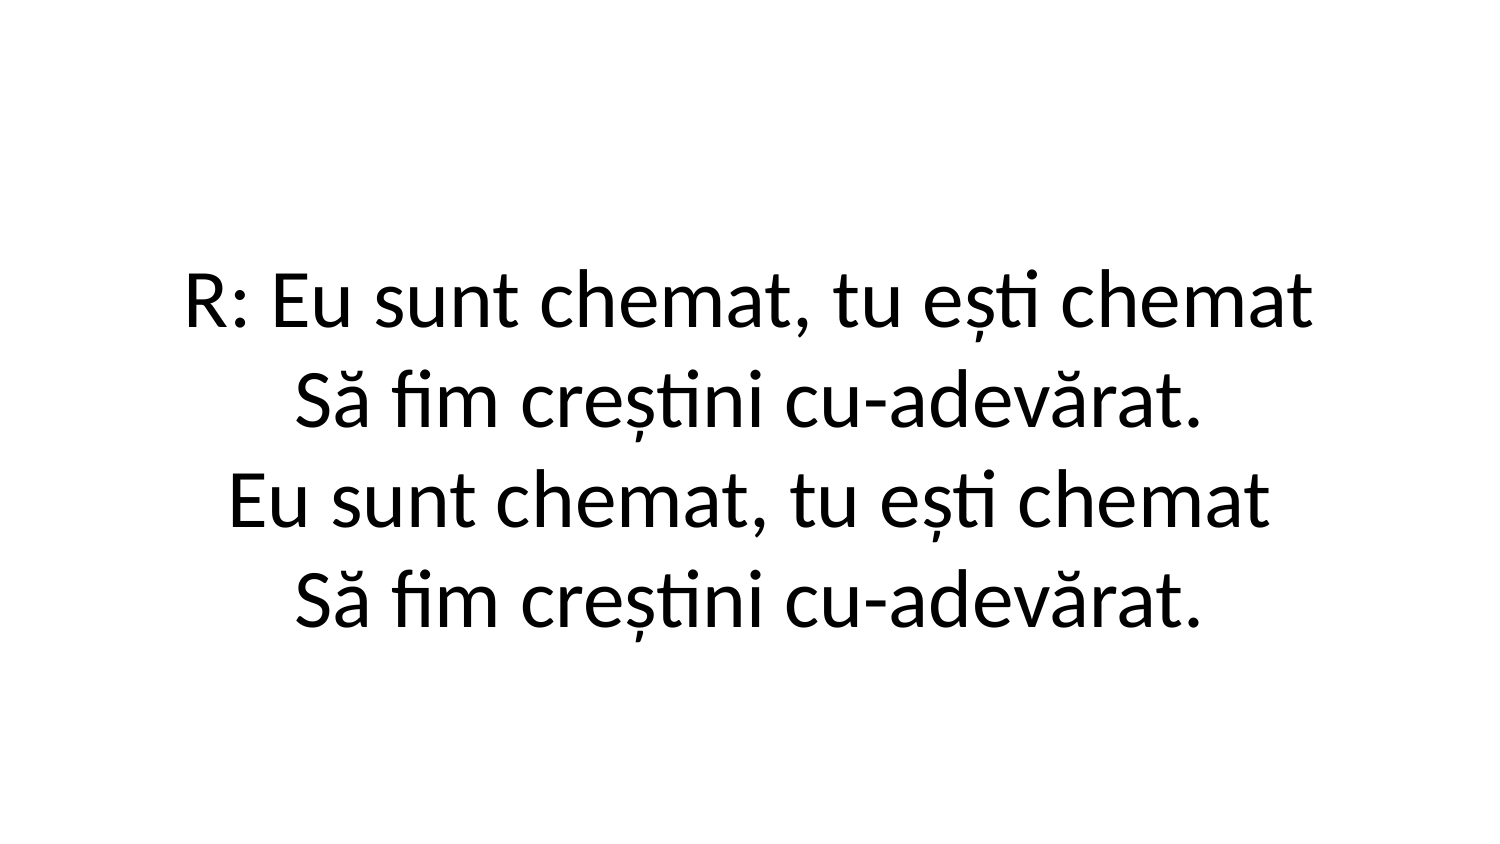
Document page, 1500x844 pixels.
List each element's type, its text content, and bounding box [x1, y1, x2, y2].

text_box R: Eu sunt chemat, tu ești chemat Să fim creștini cu-adevărat. Eu sunt chemat, tu ești chemat Să fim creștini cu-adevărat. [169, 192, 1331, 652]
